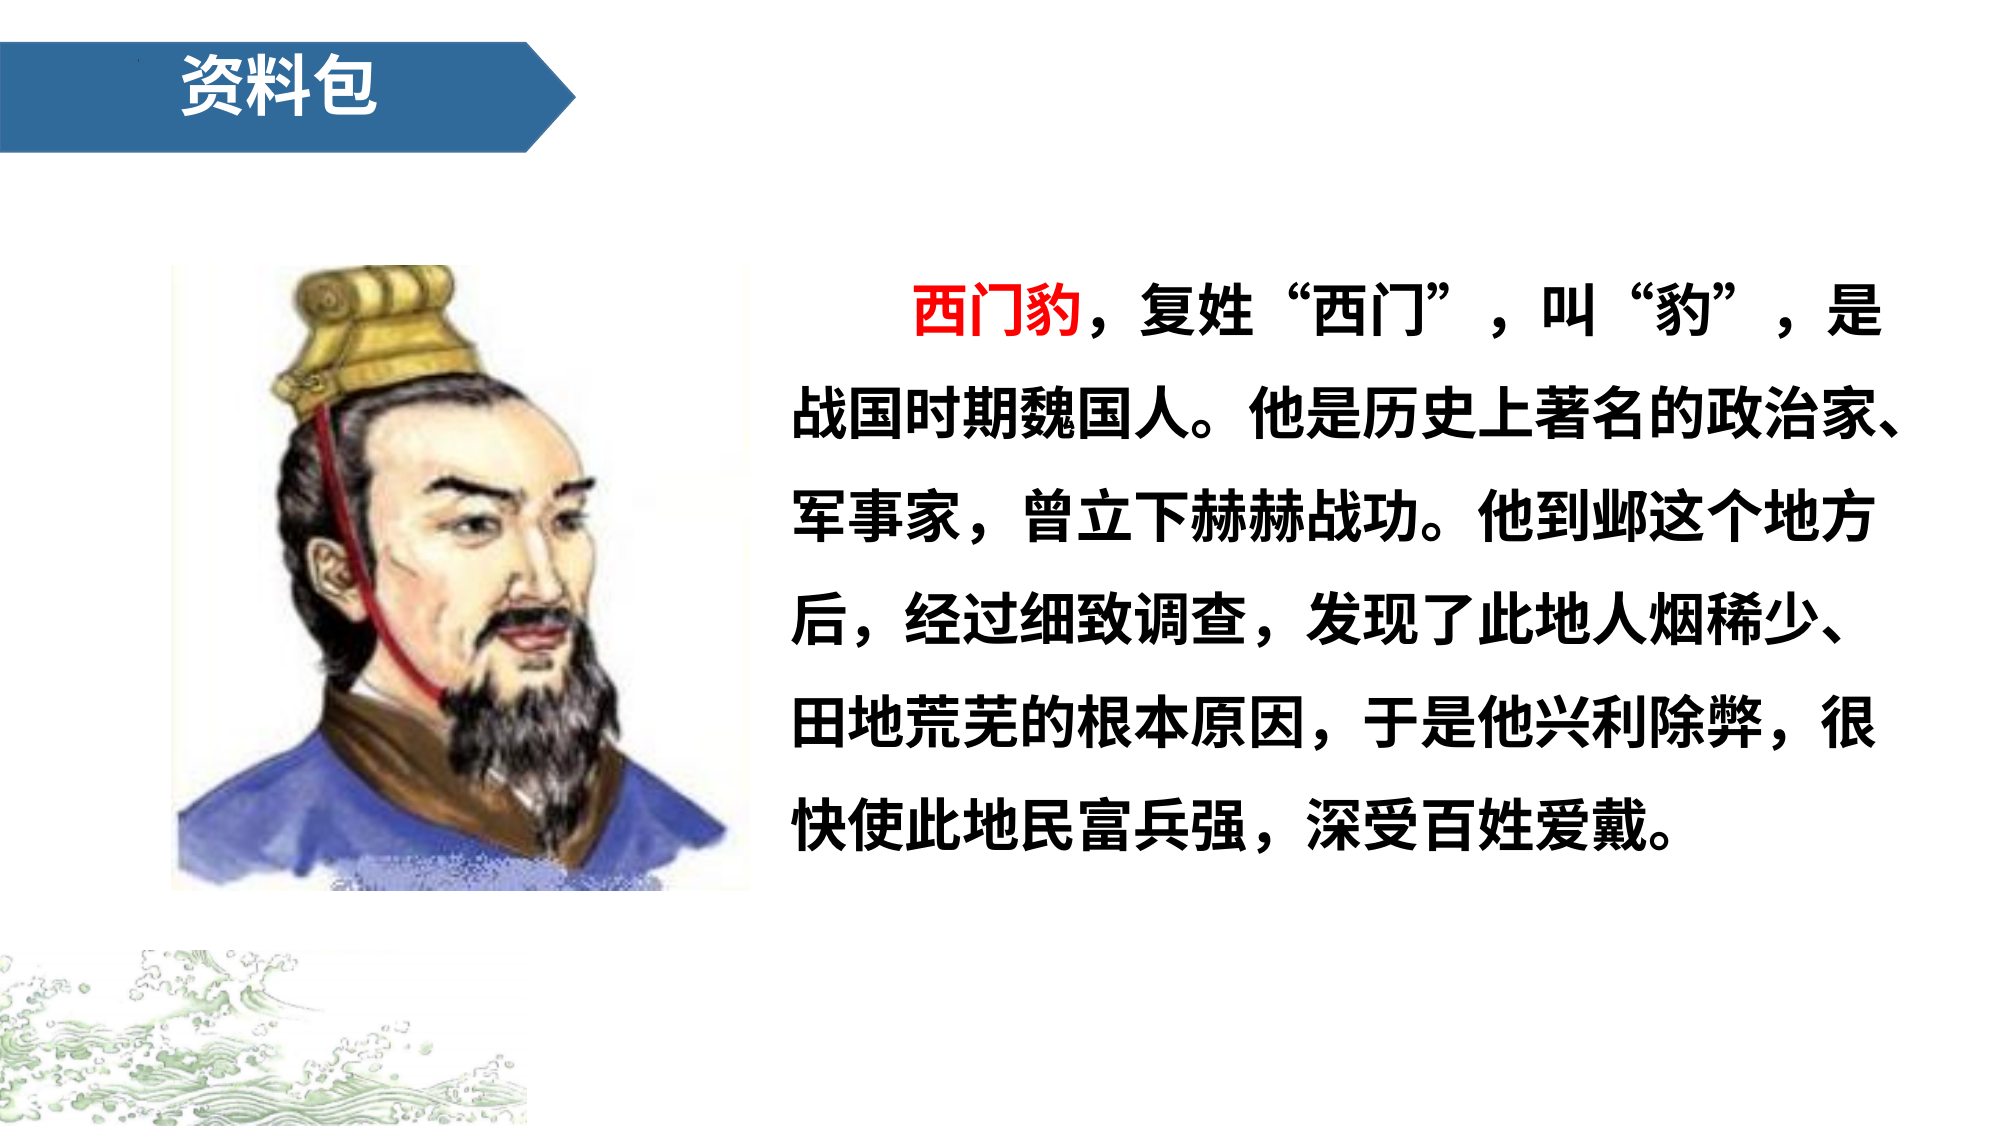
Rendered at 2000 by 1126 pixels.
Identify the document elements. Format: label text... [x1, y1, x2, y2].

text_box 西门豹，复姓“西门”，叫“豹”，是战国时期魏国人。他是历史上著名的政治家、军事家，曾立下赫赫战功。他到邺这个地方后，经过细致调查，发现了此地人烟稀少、田地荒芜的根本原因，于是他兴利除弊，很快使此地民富兵强，深受百姓爱戴。 [775, 231, 1900, 941]
picture [0, 950, 527, 1126]
picture [171, 265, 751, 891]
text_box 资料包 [66, 42, 492, 125]
